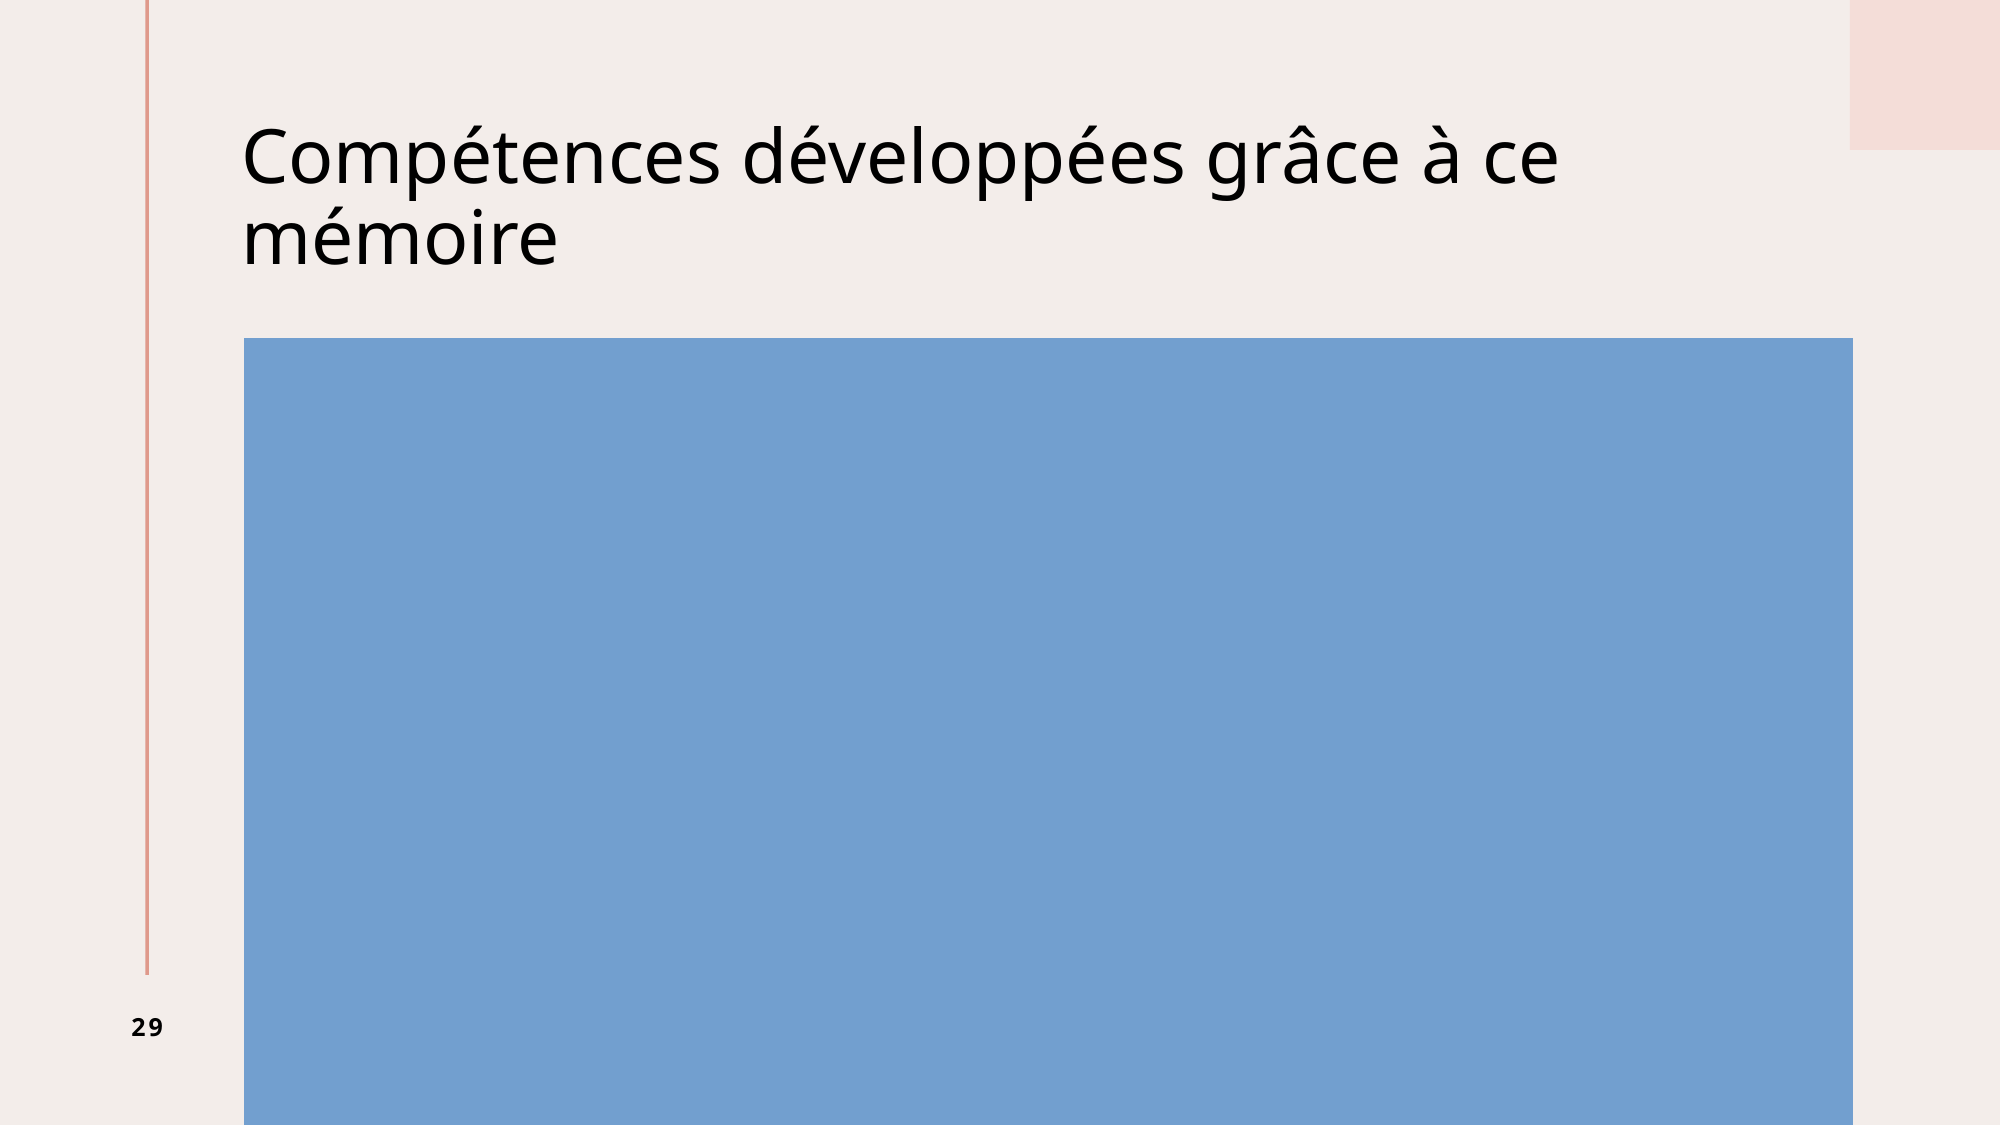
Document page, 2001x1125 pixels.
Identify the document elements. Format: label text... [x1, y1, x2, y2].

title Compétences développées grâce à ce mémoire [240, 82, 1850, 317]
slide_number 29 [67, 975, 227, 1082]
